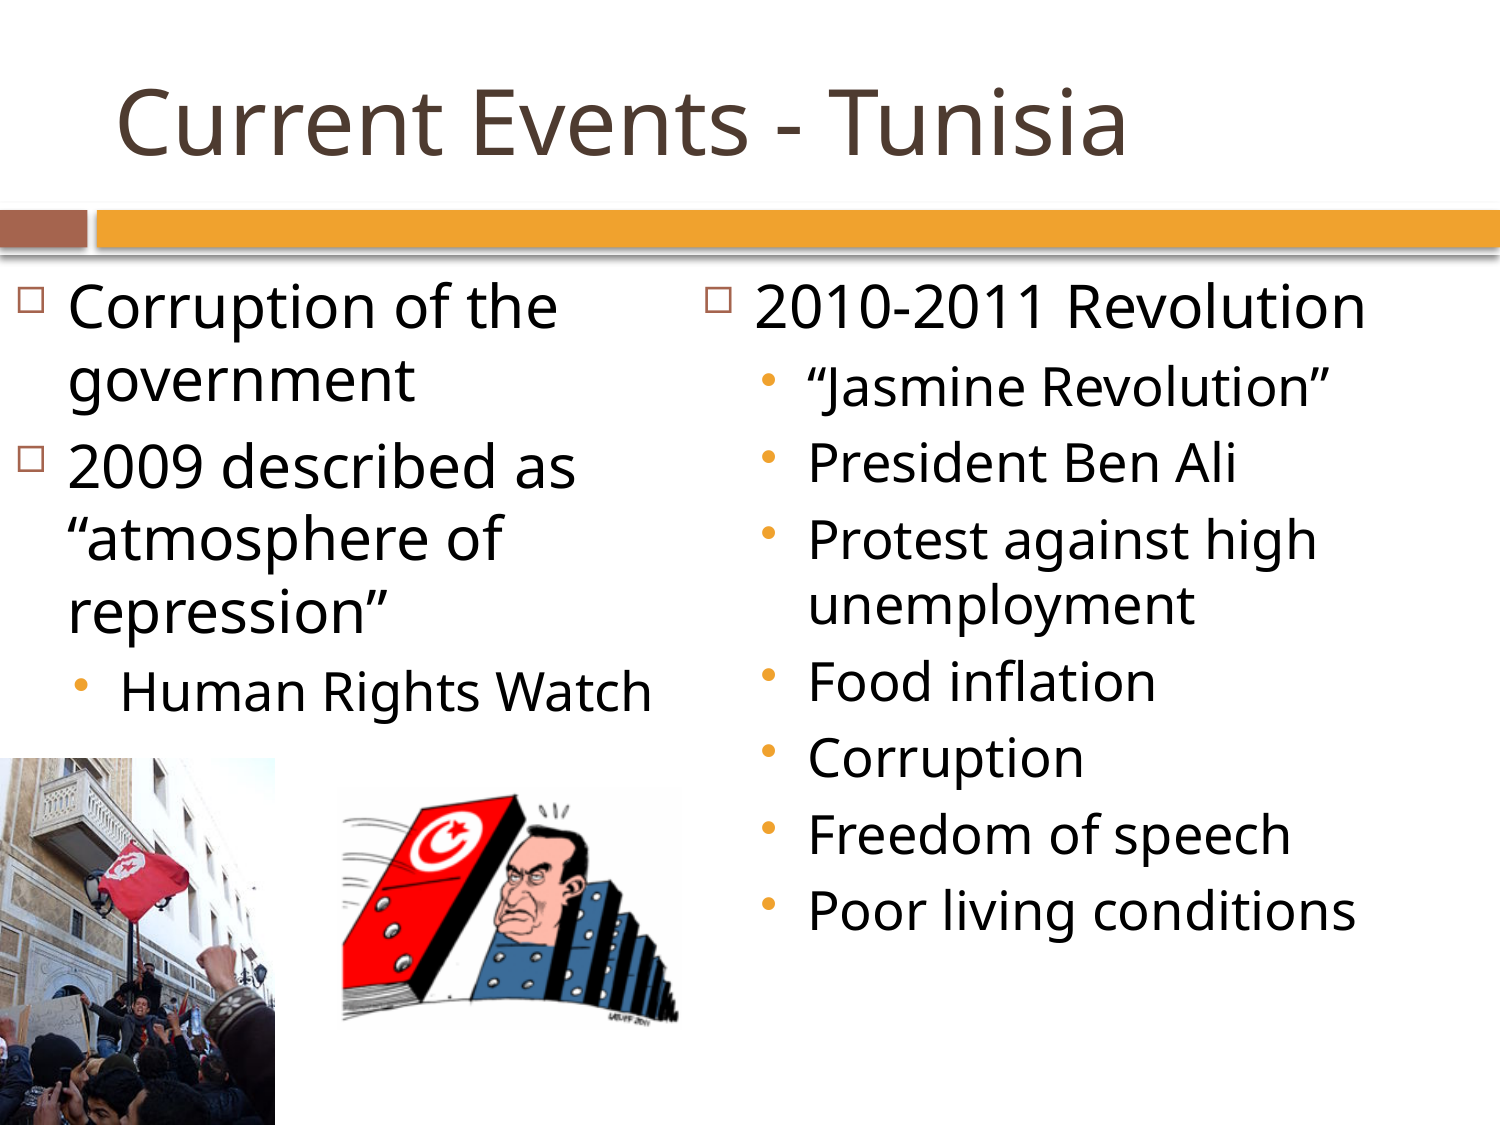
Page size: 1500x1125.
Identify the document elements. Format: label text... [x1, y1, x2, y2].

list 2010-2011 Revolution “Jasmine Revolution” President Ben Ali Protest against high unemployment Food inflation Corruption Freedom of speech Poor living conditions [687, 260, 1433, 1125]
title Current Events - Tunisia [99, 37, 1438, 200]
list Corruption of the government 2009 described as “atmosphere of repression” Human Rights Watch [0, 260, 687, 1125]
picture [337, 787, 682, 1030]
picture [0, 758, 276, 1125]
